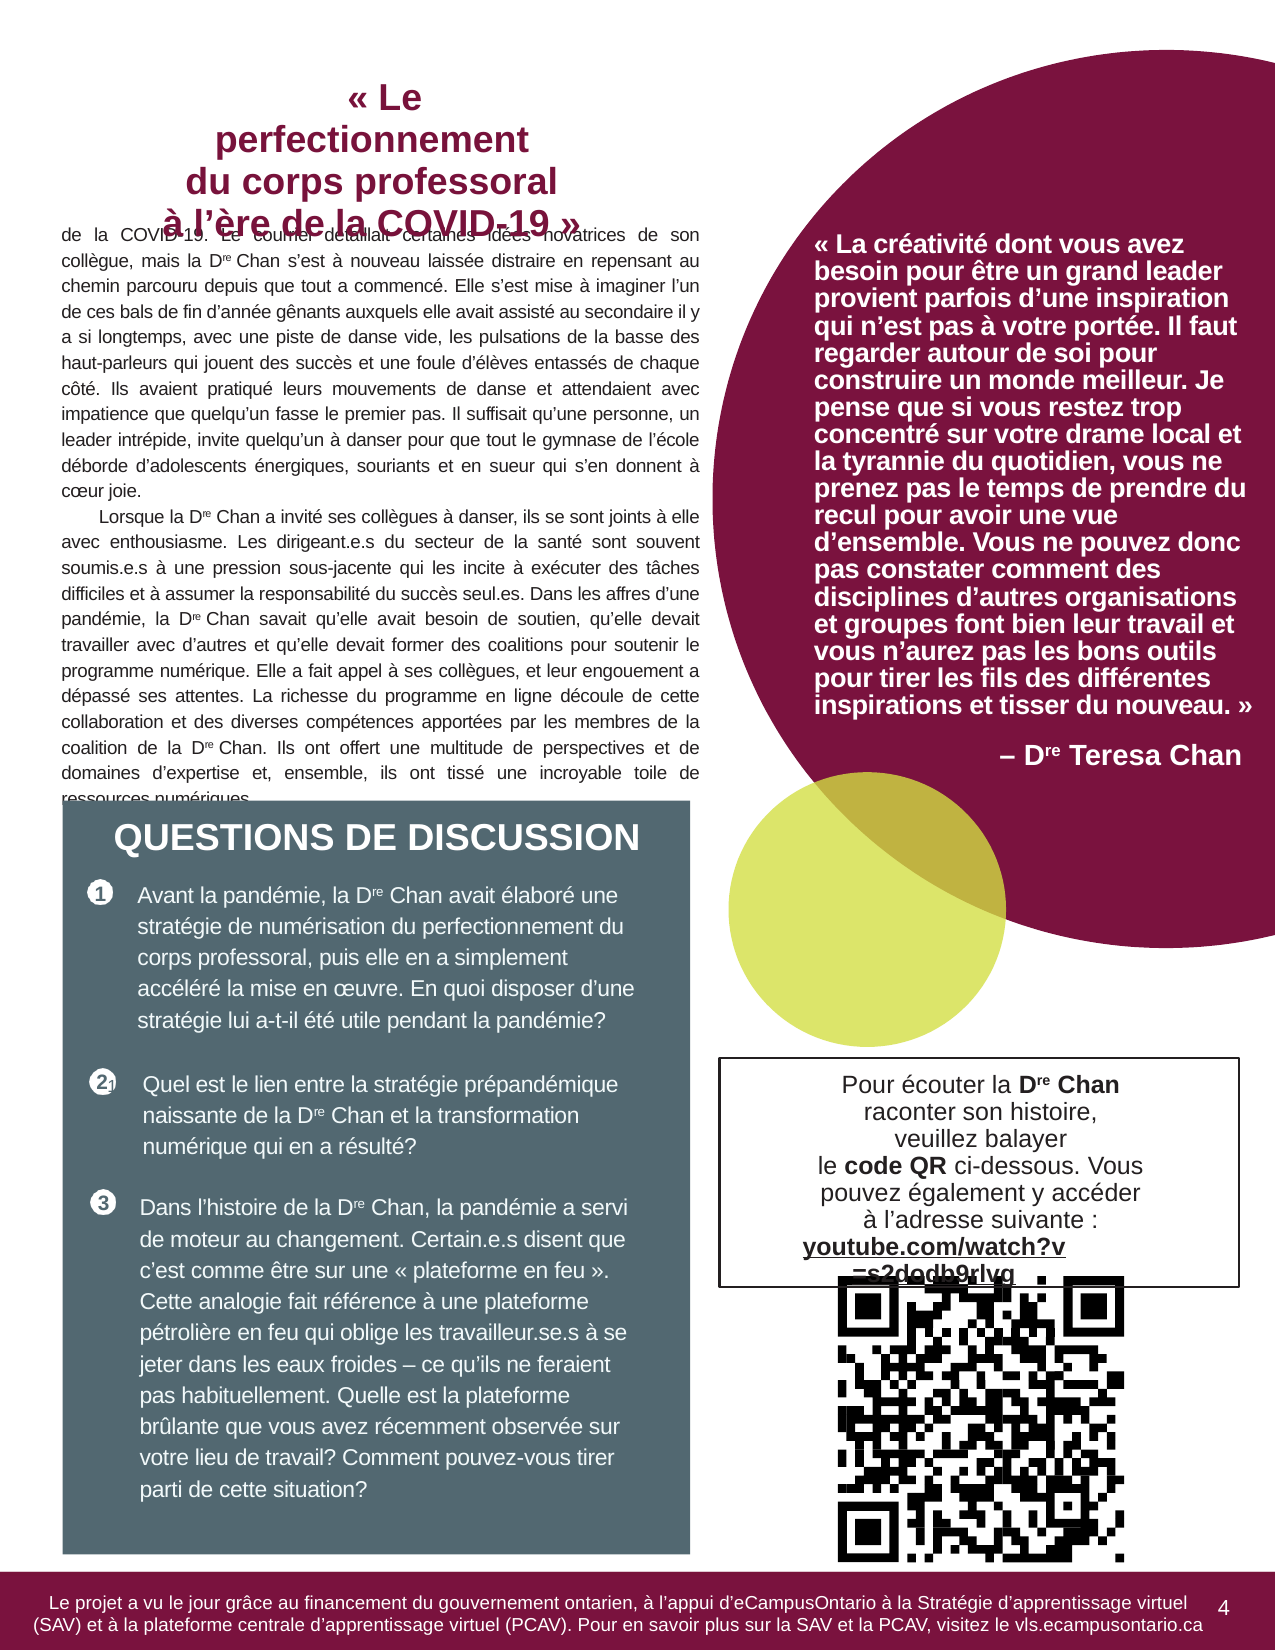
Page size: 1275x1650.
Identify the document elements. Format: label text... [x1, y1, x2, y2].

text_box de la COVID-19. Le courriel détaillait certaines idées novatrices de son collègue, mais la Dre Chan s’est à nouveau laissée distraire en repensant au chemin parcouru depuis que tout a commencé. Elle s’est mise à imaginer l’un de ces bals de fin d’année gênants auxquels elle avait assisté au secondaire il y a si longtemps, avec une piste de danse vide, les pulsations de la basse des haut-parleurs qui jouent des succès et une foule d’élèves entassés de chaque côté. Ils avaient pratiqué leurs mouvements de danse et attendaient avec impatience que quelqu’un fasse le premier pas. Il suffisait qu’une personne, un leader intrépide, invite quelqu’un à danser pour que tout le gymnase de l’école déborde d’adolescents énergiques, souriants et en sueur qui s’en donnent à cœur joie. Lorsque la Dre Chan a invité ses collègues à danser, ils se sont joints à elle avec enthousiasme. Les dirigeant.e.s du secteur de la santé sont souvent soumis.e.s à une pression sous-jacente qui les incite à exécuter des tâches difficiles et à assumer la responsabilité du succès seul.es. Dans les affres d’une pandémie, la Dre Chan savait qu’elle avait besoin de soutien, qu’elle devait travailler avec d’autres et qu’elle devait former des coalitions pour soutenir le programme numérique. Elle a fait appel à ses collègues, et leur engouement a dépassé ses attentes. La richesse du programme en ligne découle de cette collaboration et des diverses compétences apportées par les membres de la coalition de la Dre Chan. Ils ont offert une multitude de perspectives et de domaines d’expertise et, ensemble, ils ont tissé une incroyable toile de ressources numériques. [59, 209, 700, 809]
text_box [0, 1571, 1275, 1650]
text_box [712, 49, 1275, 1048]
text_box [62, 800, 691, 1555]
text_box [87, 879, 116, 1095]
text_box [837, 1275, 1125, 1563]
text_box Pour écouter la Dre Chan raconter son histoire, veuillez balayer le code QR ci-dessous. Vous pouvez également y accéder à l’adresse suivante : youtube.com/watch?v=s2dodb9rlvg [719, 1058, 1240, 1287]
text_box Dans l’histoire de la Dre Chan, la pandémie a servi de moteur au changement. Certain.e.s disent que c’est comme être sur une « plateforme en feu ». Cette analogie fait référence à une plateforme pétrolière en feu qui oblige les travailleur.se.s à se jeter dans les eaux froides – ce qu’ils ne feraient pas habituellement. Quelle est la plateforme brûlante que vous avez récemment observée sur votre lieu de travail? Comment pouvez-vous tirer parti de cette situation? [139, 1184, 663, 1502]
text_box « Le perfectionnement du corps professoral à l’ère de la COVID-19 » [41, 76, 695, 202]
picture [89, 1189, 116, 1216]
text_box QUESTIONS DE DISCUSSION Avant la pandémie, la Dre Chan avait élaboré une stratégie de numérisation du perfectionnement du corps professoral, puis elle en a simplement accéléré la mise en œuvre. En quoi disposer d’une stratégie lui a-t-il été utile pendant la pandémie? Quel est le lien entre la stratégie prépandémique naissante de la Dre Chan et la transformation numérique qui en a résulté? [99, 788, 655, 1159]
